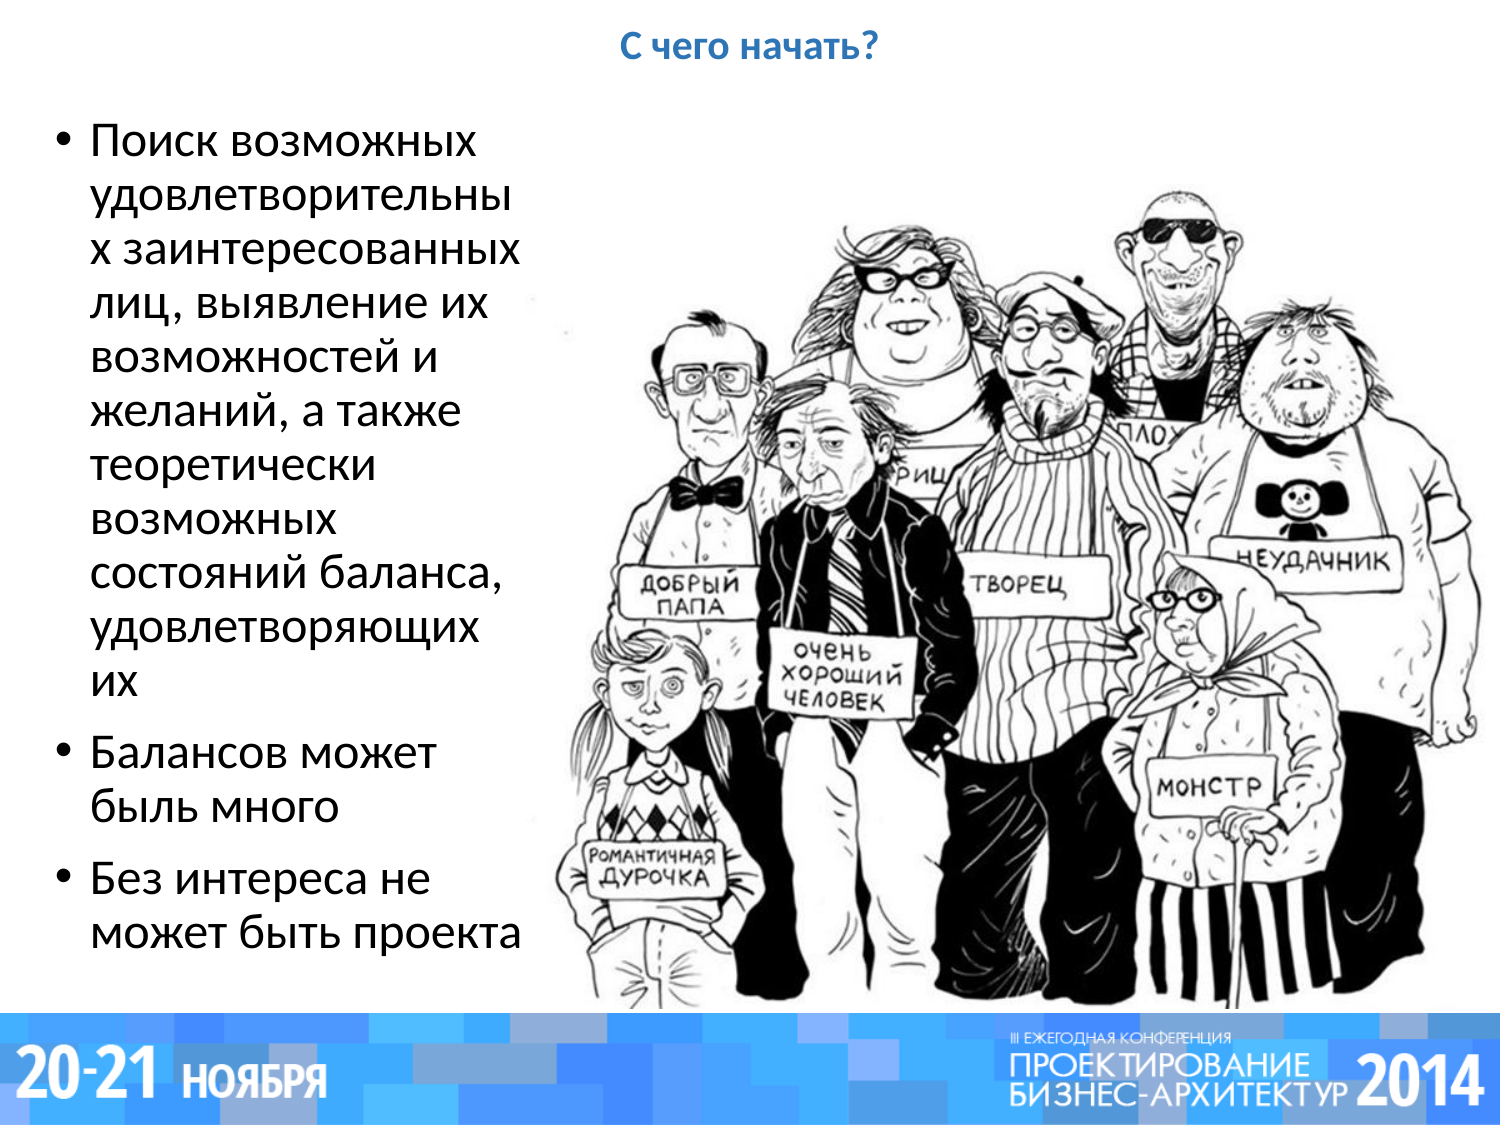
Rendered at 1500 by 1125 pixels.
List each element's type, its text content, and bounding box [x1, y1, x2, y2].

title С чего начать? [103, 6, 1397, 89]
picture [524, 183, 1500, 1009]
list Поиск возможных удовлетворительных заинтересованных лиц, выявление их возможностей и желаний, а также теоретически возможных состояний баланса, удовлетворяющих их Балансов может быль много Без интереса не может быть проекта [39, 105, 542, 1014]
picture [0, 1013, 1500, 1125]
